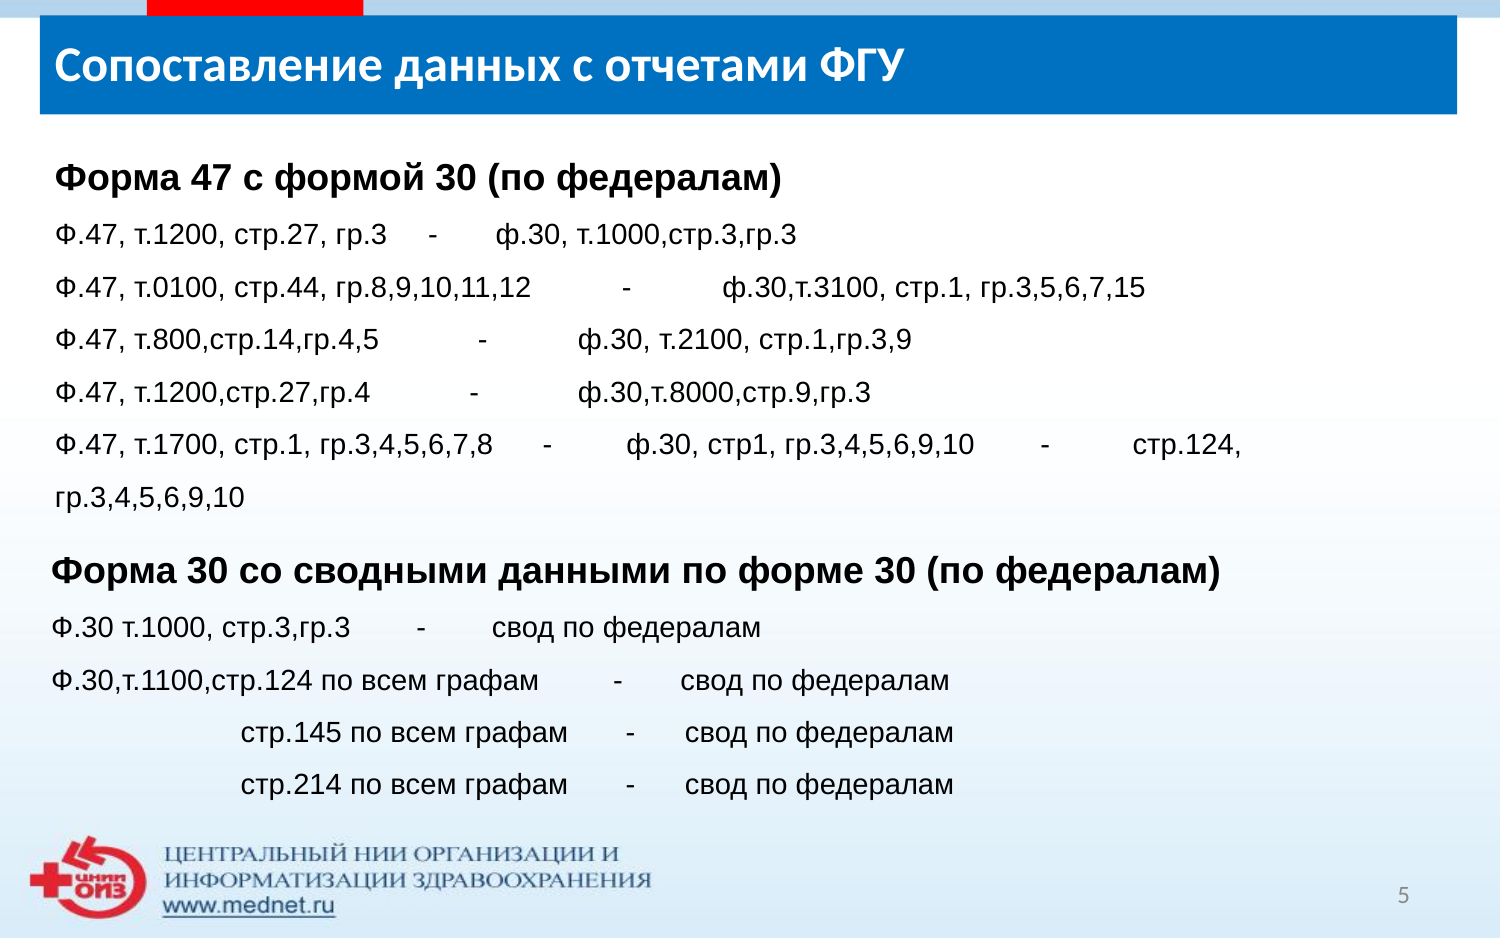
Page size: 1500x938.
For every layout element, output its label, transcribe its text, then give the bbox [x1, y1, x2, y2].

text_box Форма 47 с формой 30 (по федералам) Ф.47, т.1200, стр.27, гр.3 - ф.30, т.1000,стр.3,гр.3 Ф.47, т.0100, стр.44, гр.8,9,10,11,12 - ф.30,т.3100, стр.1, гр.3,5,6,7,15 Ф.47, т.800,стр.14,гр.4,5 - ф.30, т.2100, стр.1,гр.3,9 Ф.47, т.1200,стр.27,гр.4 - ф.30,т.8000,стр.9,гр.3 Ф.47, т.1700, стр.1, гр.3,4,5,6,7,8 - ф.30, стр1, гр.3,4,5,6,9,10 - стр.124, гр.3,4,5,6,9,10 [40, 123, 1458, 521]
title Сопоставление данных с отчетами ФГУ [38, 13, 1459, 116]
slide_number 5 [1074, 868, 1425, 919]
picture [0, 0, 1500, 938]
text_box [145, 0, 365, 18]
text_box Форма 30 со сводными данными по форме 30 (по федералам) Ф.30 т.1000, стр.3,гр.3 - свод по федералам Ф.30,т.1100,стр.124 по всем графам - свод по федералам стр.145 по всем графам - свод по федералам стр.214 по всем графам - свод по федералам [36, 516, 1361, 808]
